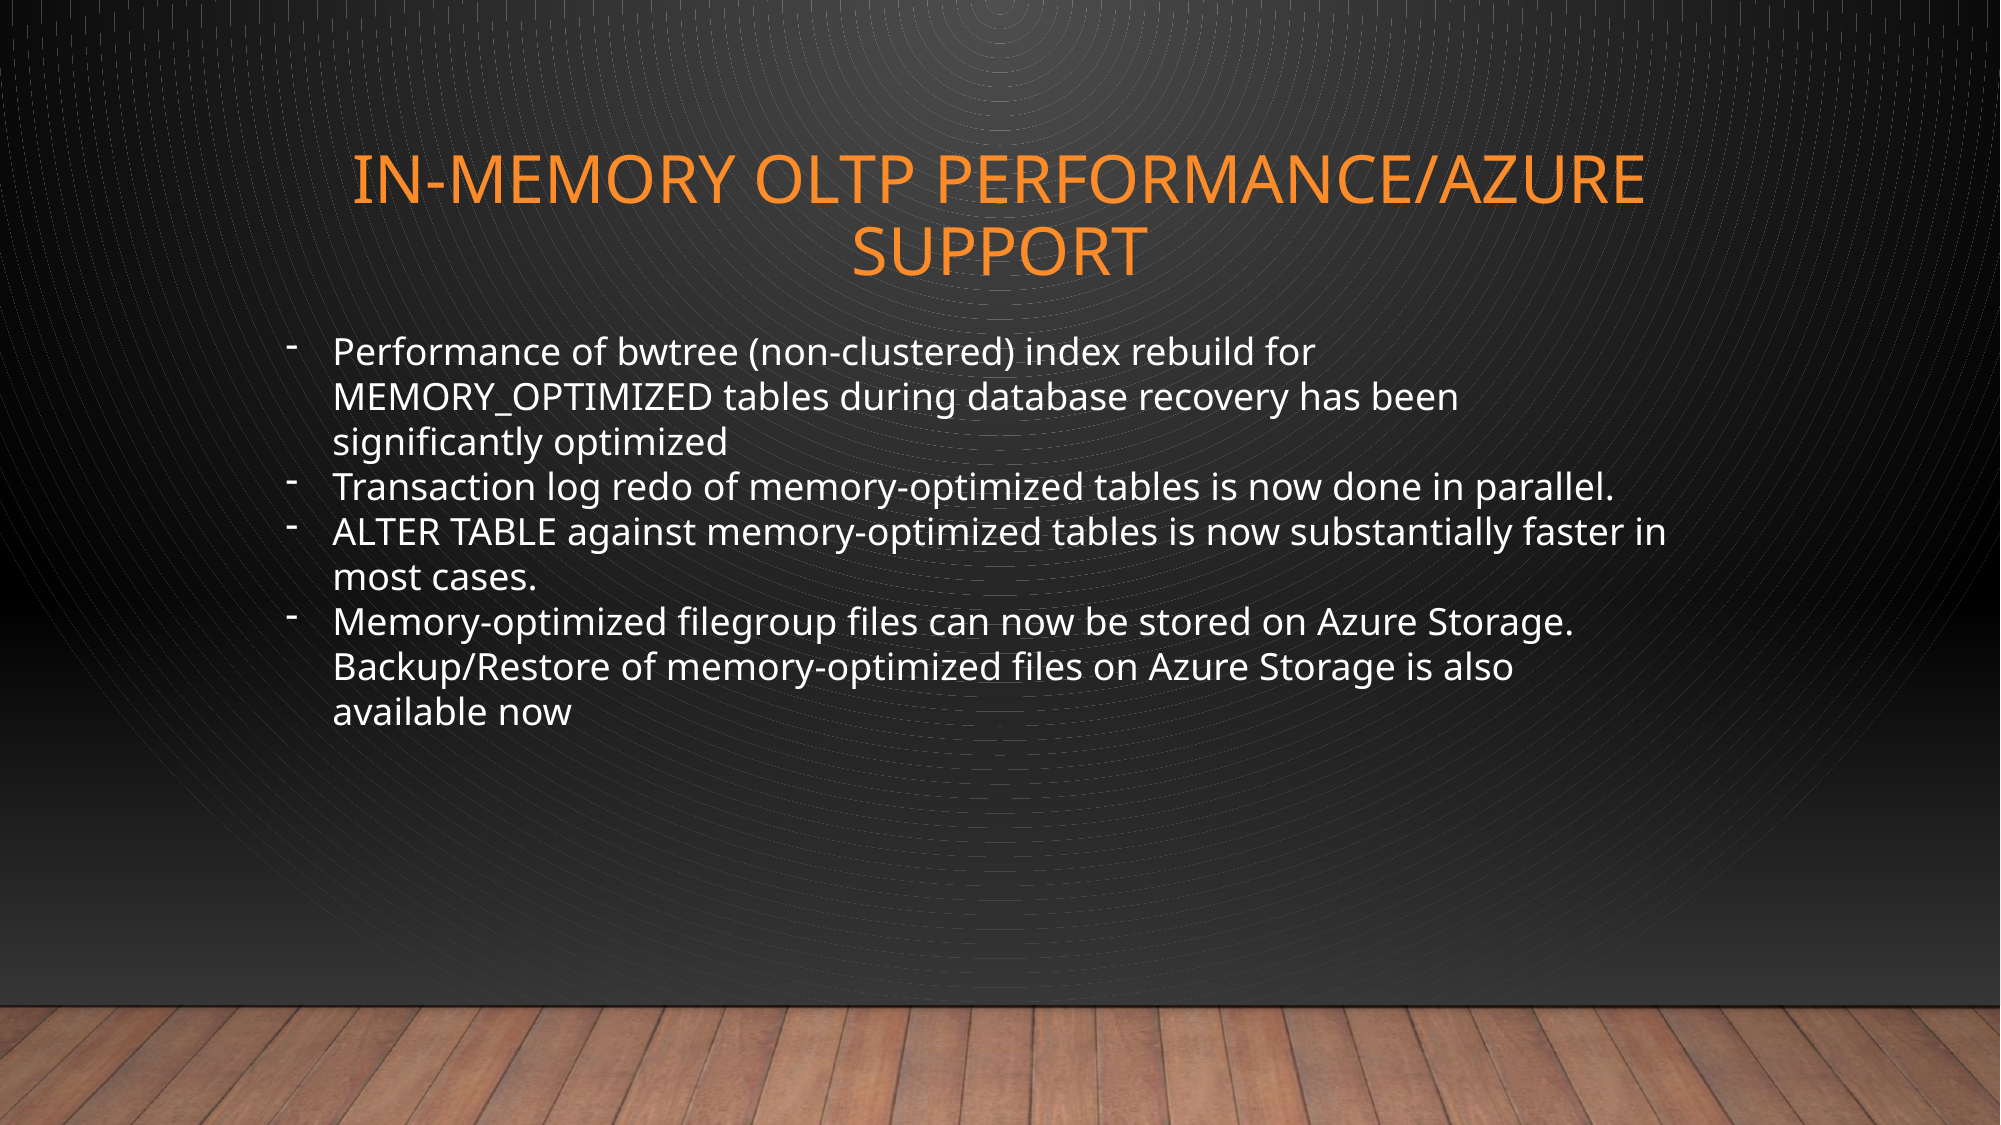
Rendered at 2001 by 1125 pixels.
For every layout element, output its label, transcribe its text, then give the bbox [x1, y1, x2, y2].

picture [0, 1005, 2000, 1125]
text_box Performance of bwtree (non-clustered) index rebuild for MEMORY_OPTIMIZED tables during database recovery has been significantly optimized Transaction log redo of memory-optimized tables is now done in parallel. ALTER TABLE against memory-optimized tables is now substantially faster in most cases. Memory-optimized filegroup files can now be stored on Azure Storage. Backup/Restore of memory-optimized files on Azure Storage is also available now [270, 320, 1693, 875]
title IN-MEMORY OLTP PERFORMANCE/AZURE SUPPORT [238, 131, 1763, 305]
